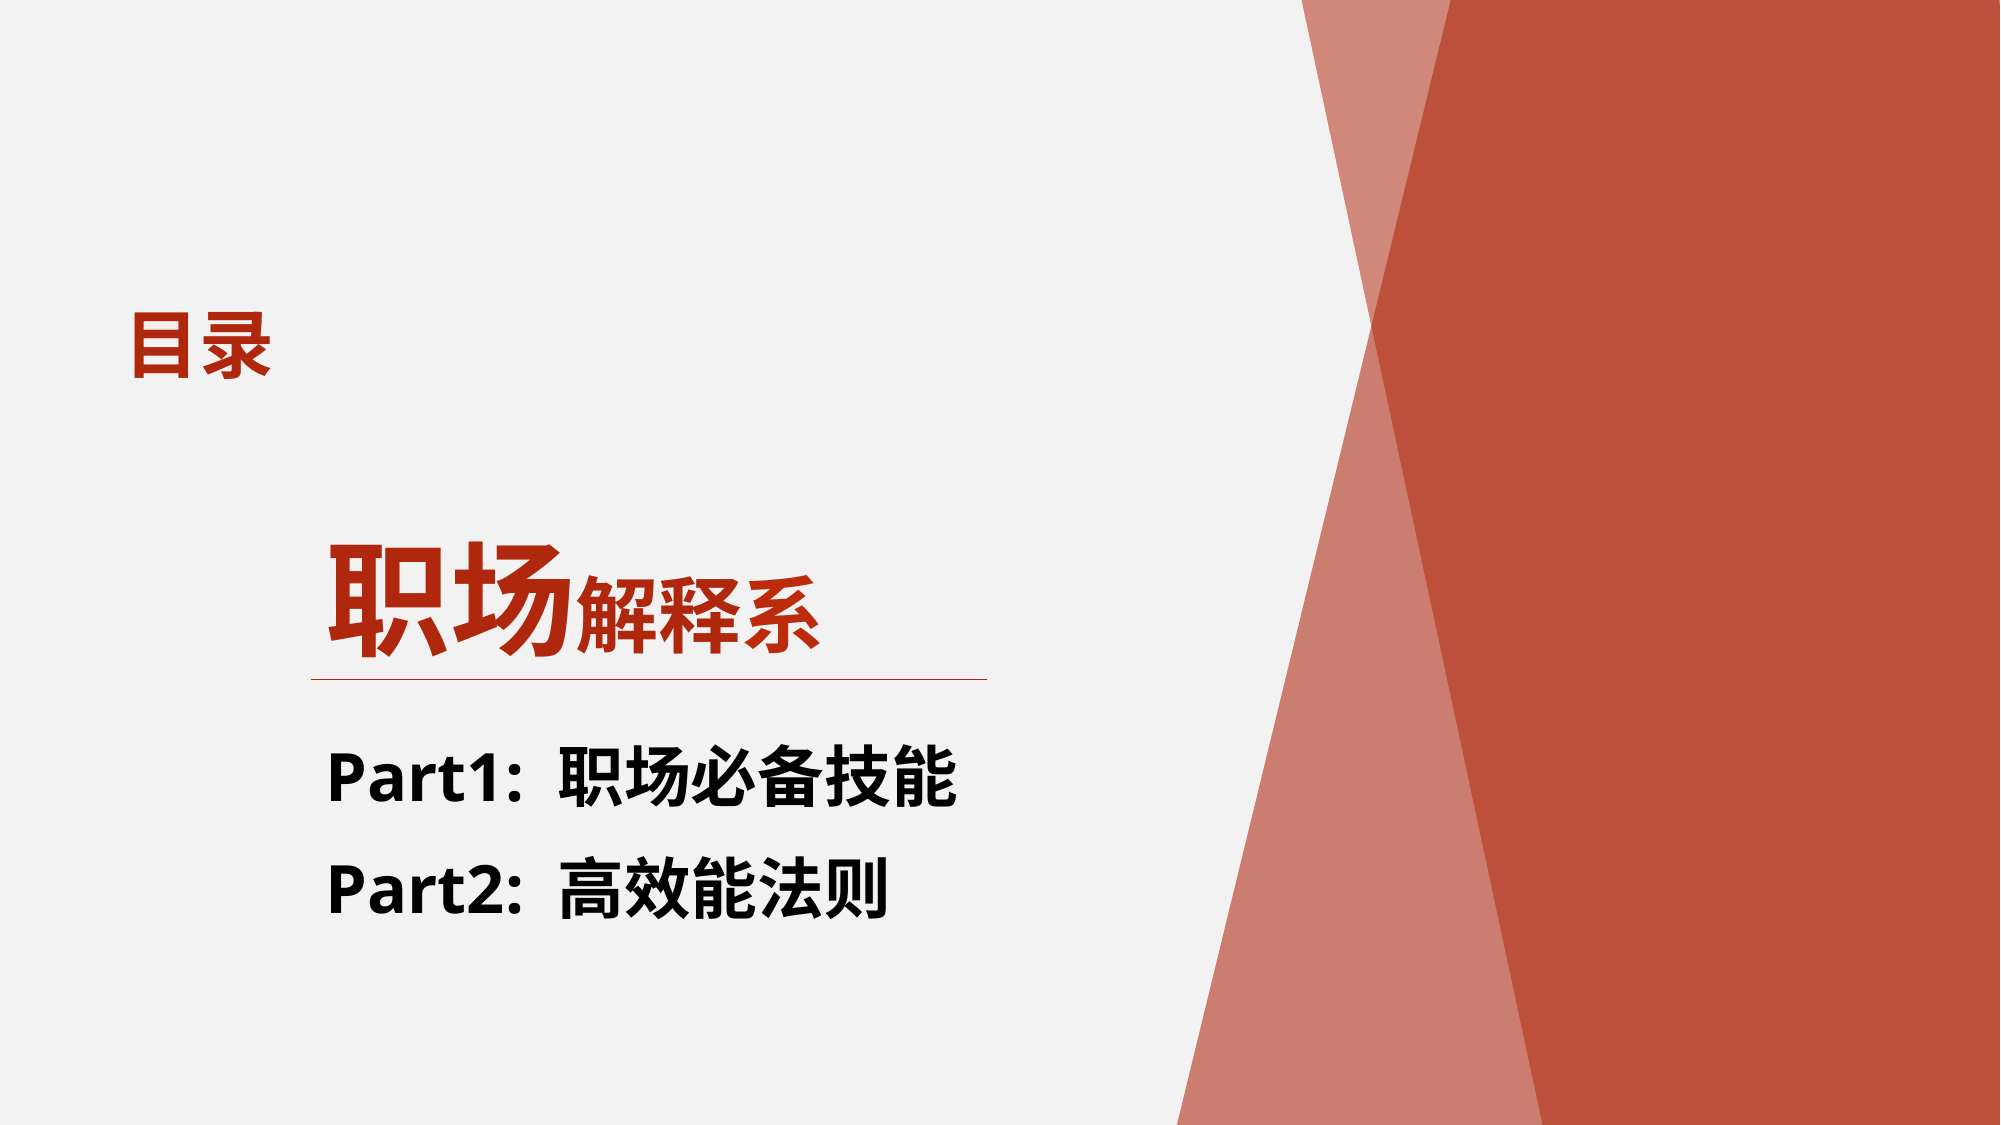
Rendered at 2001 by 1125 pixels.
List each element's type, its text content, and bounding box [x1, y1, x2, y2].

text_box 目录 [109, 290, 503, 396]
text_box 职场解释系 [310, 514, 1096, 679]
text_box [1175, 327, 1541, 1125]
text_box Part1: 职场必备技能 Part2: 高效能法则 [310, 695, 1280, 935]
text_box [1300, 0, 2000, 1125]
